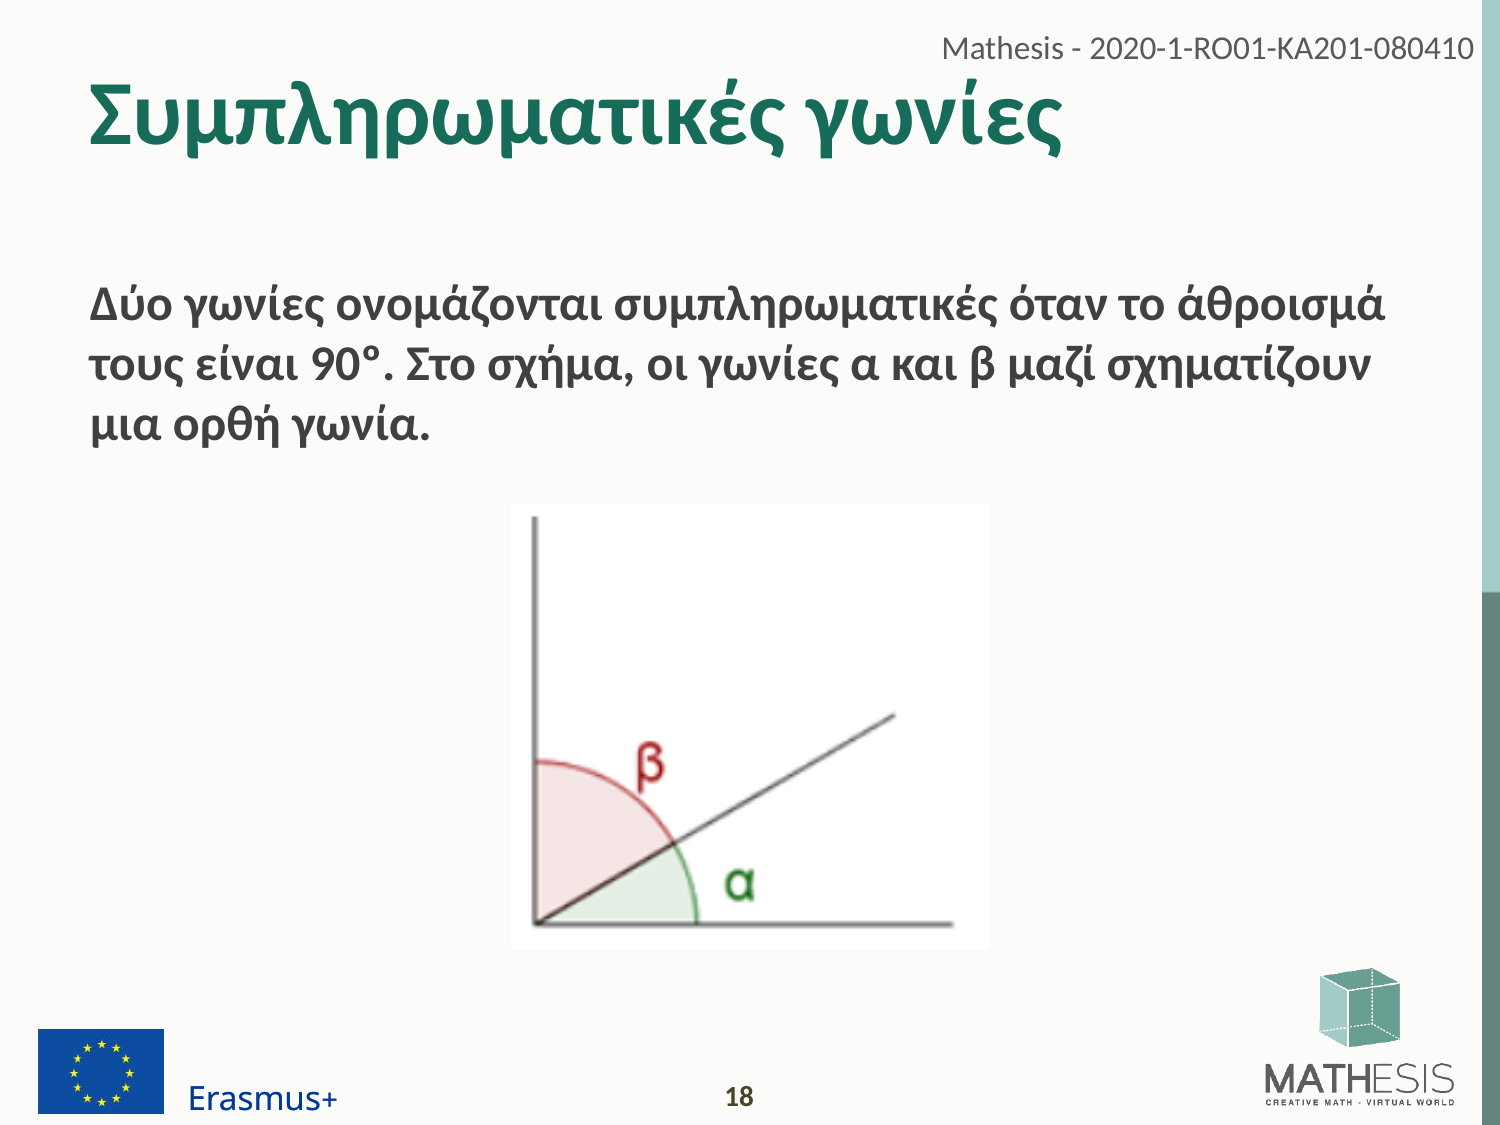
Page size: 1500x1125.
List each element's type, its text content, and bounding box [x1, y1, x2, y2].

title Συμπληρωματικές γωνίες [75, 45, 1425, 233]
picture [38, 1029, 164, 1114]
list Δύο γωνίες ονομάζονται συμπληρωματικές όταν το άθροισμά τους είναι 90º. Στο σχήμα, οι γωνίες α και β μαζί σχηματίζουν μια ορθή γωνία. [75, 262, 1425, 1005]
picture [511, 503, 989, 950]
